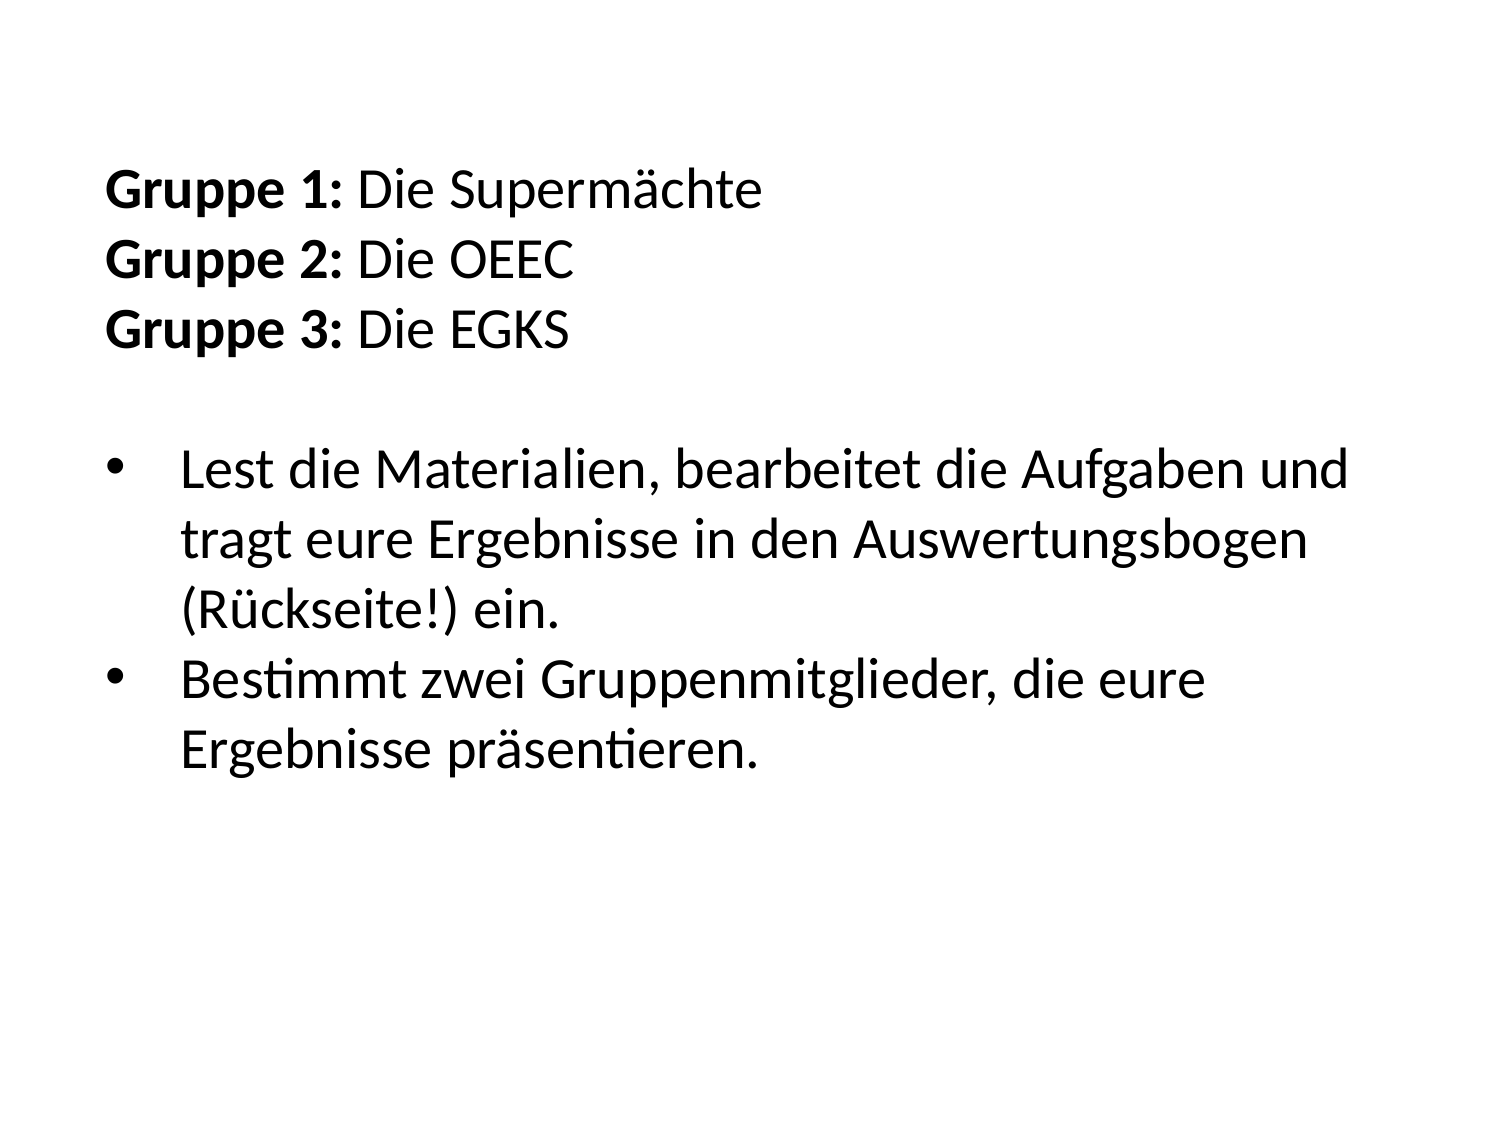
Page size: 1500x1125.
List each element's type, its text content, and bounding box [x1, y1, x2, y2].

text_box Gruppe 1: Die Supermächte Gruppe 2: Die OEEC Gruppe 3: Die EGKS Lest die Materialien, bearbeitet die Aufgaben und tragt eure Ergebnisse in den Auswertungsbogen (Rückseite!) ein. Bestimmt zwei Gruppenmitglieder, die eure Ergebnisse präsentieren. [90, 142, 1433, 788]
